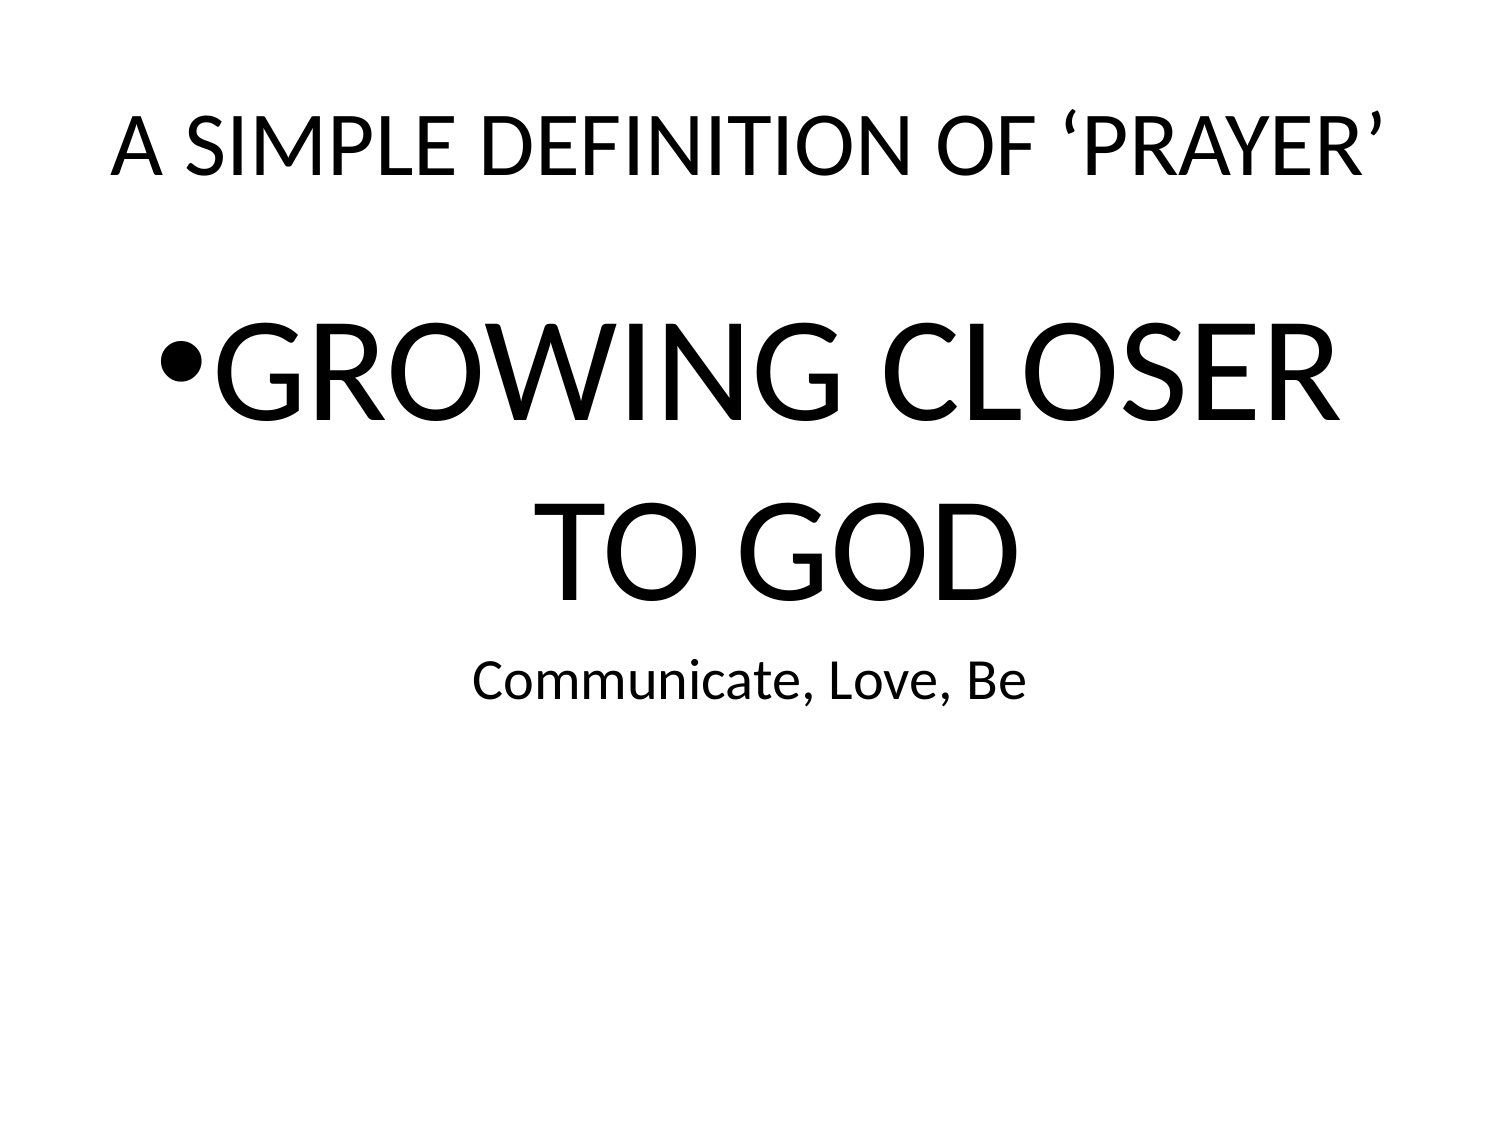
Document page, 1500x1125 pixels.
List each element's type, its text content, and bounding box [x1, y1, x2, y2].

list GROWING CLOSER TO GOD Communicate, Love, Be [75, 262, 1425, 1005]
title A SIMPLE DEFINITION OF ‘PRAYER’ [75, 45, 1425, 233]
